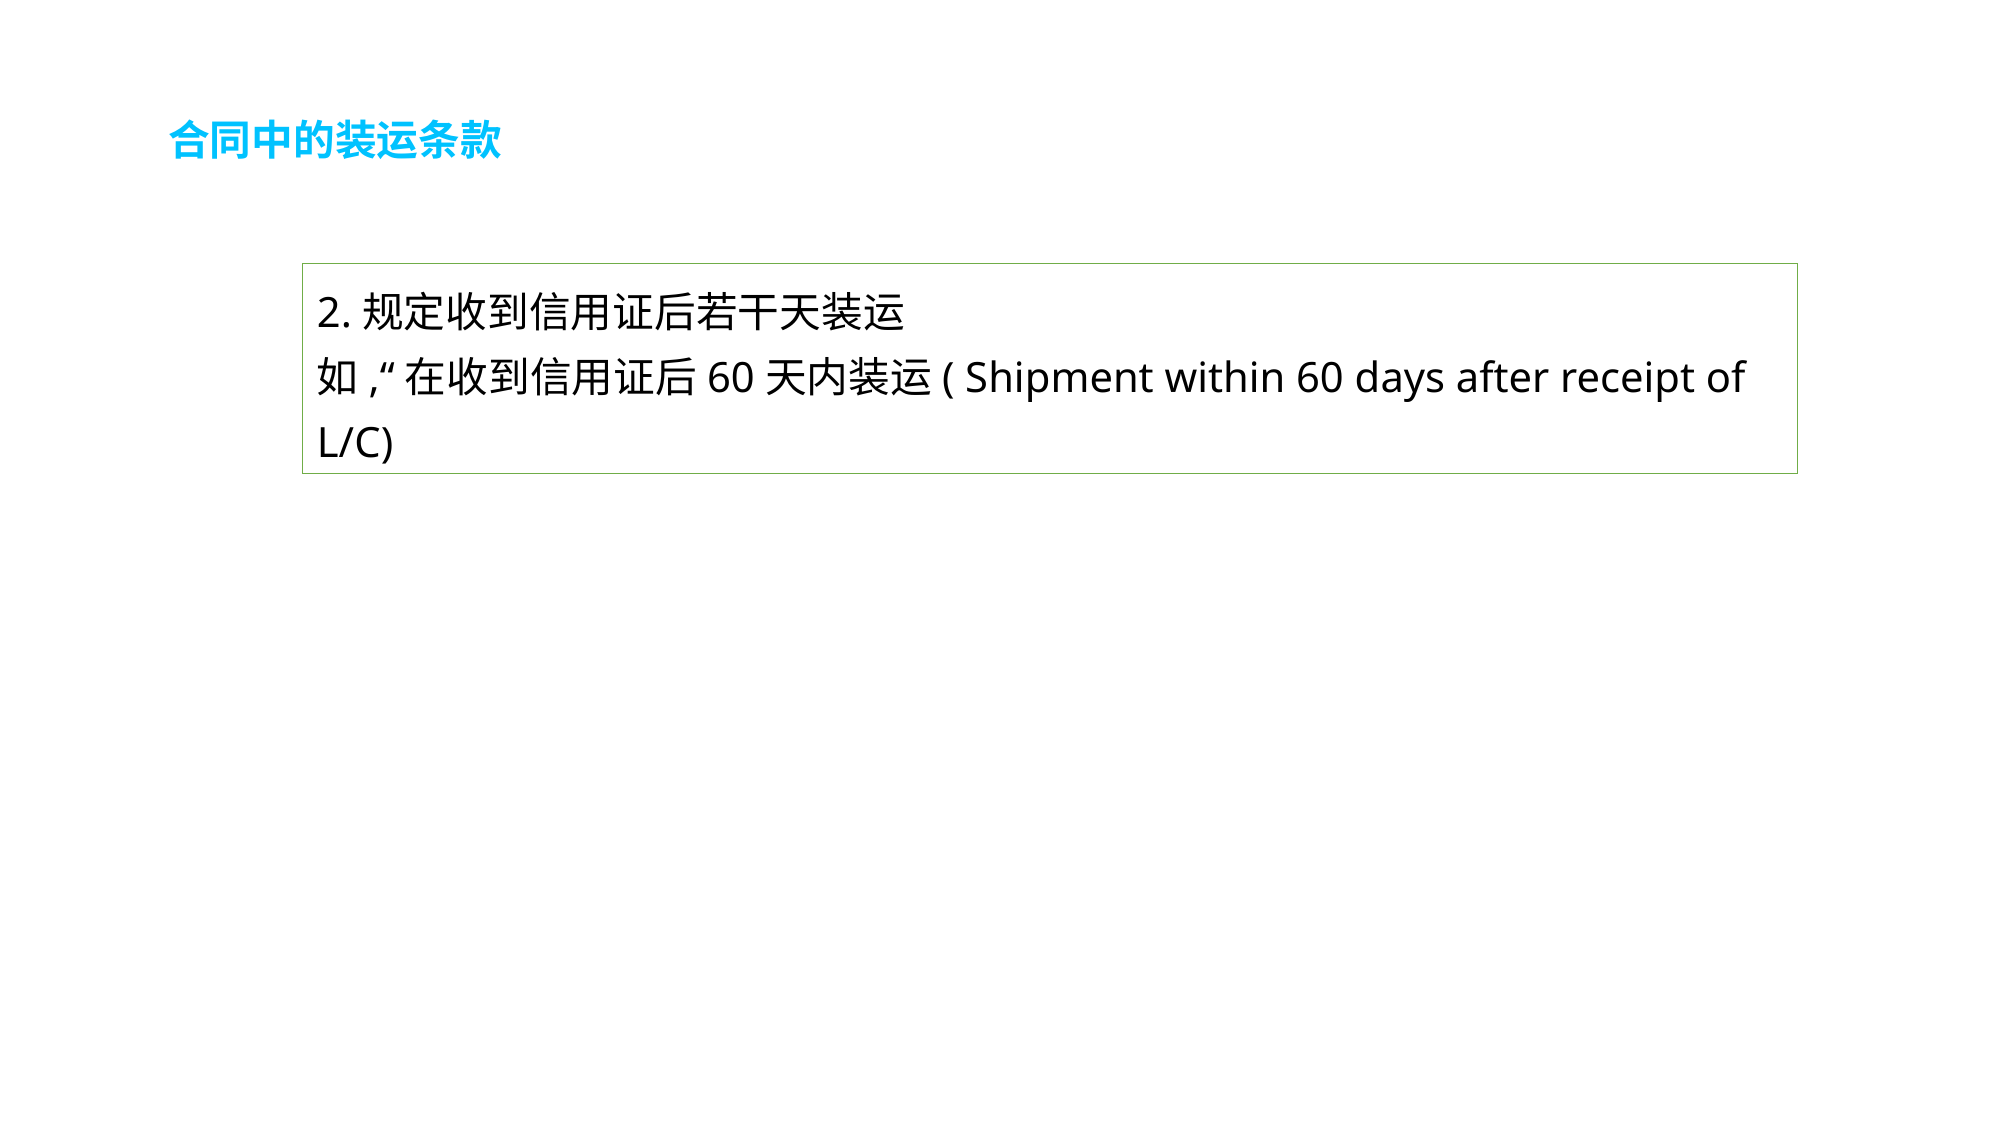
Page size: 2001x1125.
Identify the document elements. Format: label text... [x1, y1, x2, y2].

text_box 合同中的装运条款 [153, 106, 860, 172]
text_box 2.规定收到信用证后若干天装运 如,“在收到信用证后60天内装运( Shipment within 60 days after receipt of L/C) [302, 263, 1798, 474]
